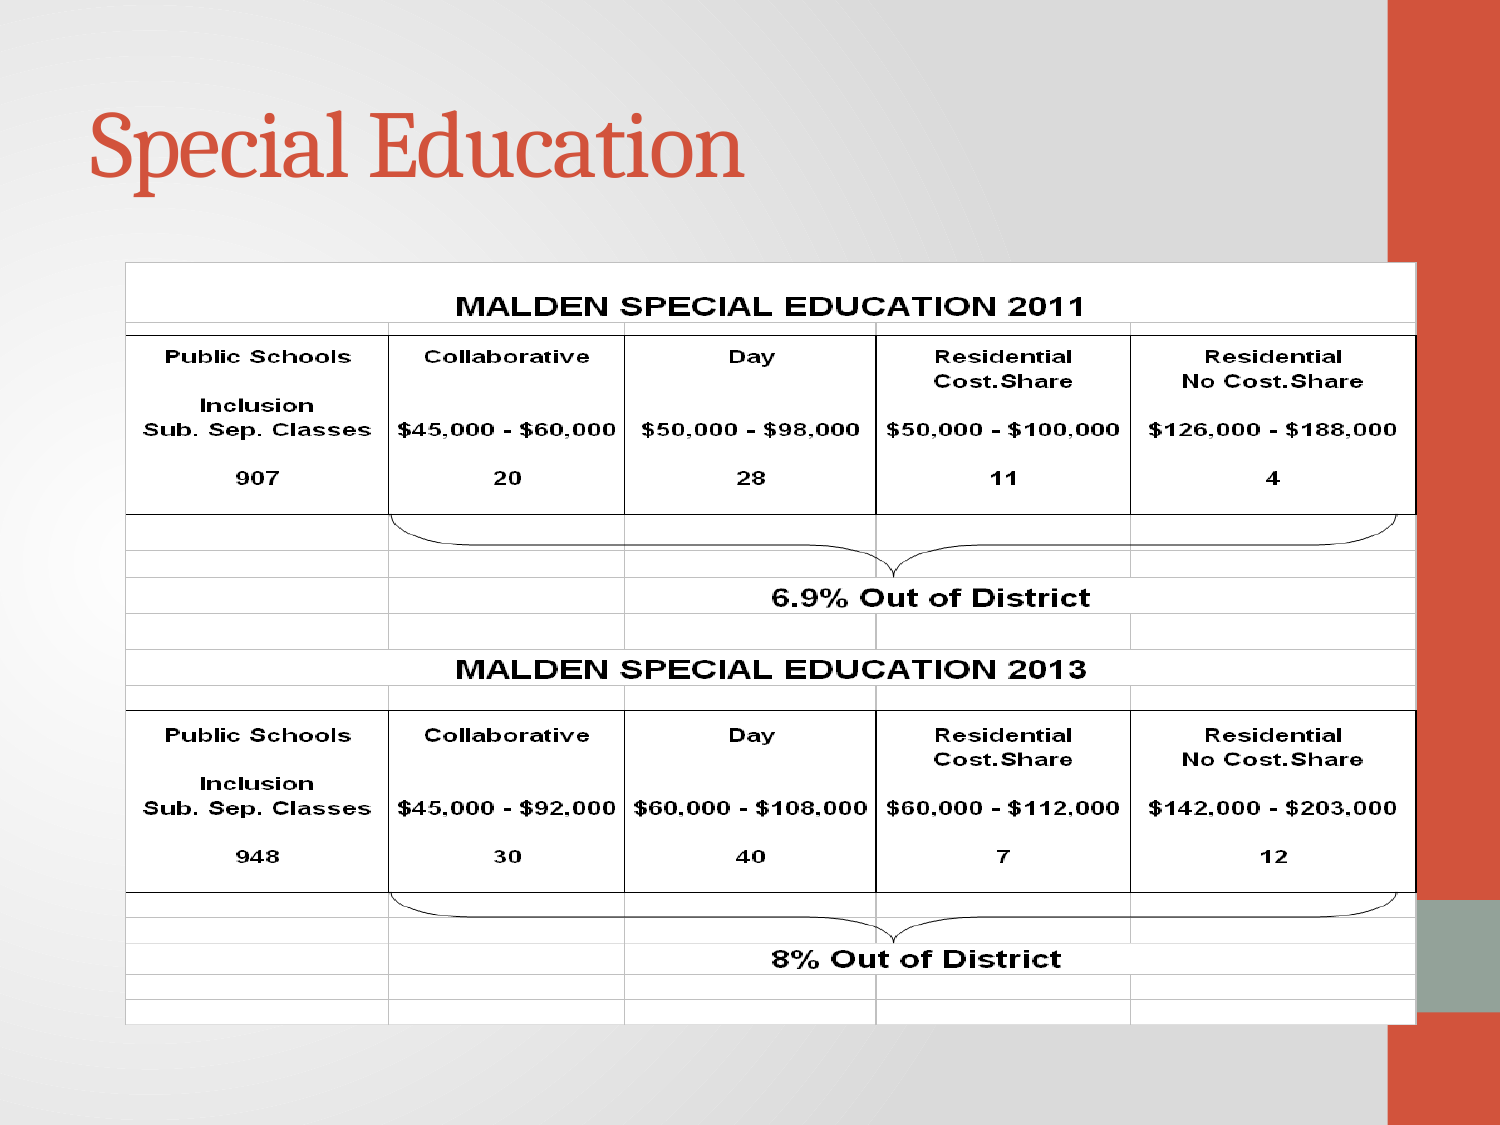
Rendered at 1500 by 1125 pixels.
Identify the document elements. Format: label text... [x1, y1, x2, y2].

title Special Education [75, 45, 1325, 233]
picture [124, 261, 1418, 1026]
